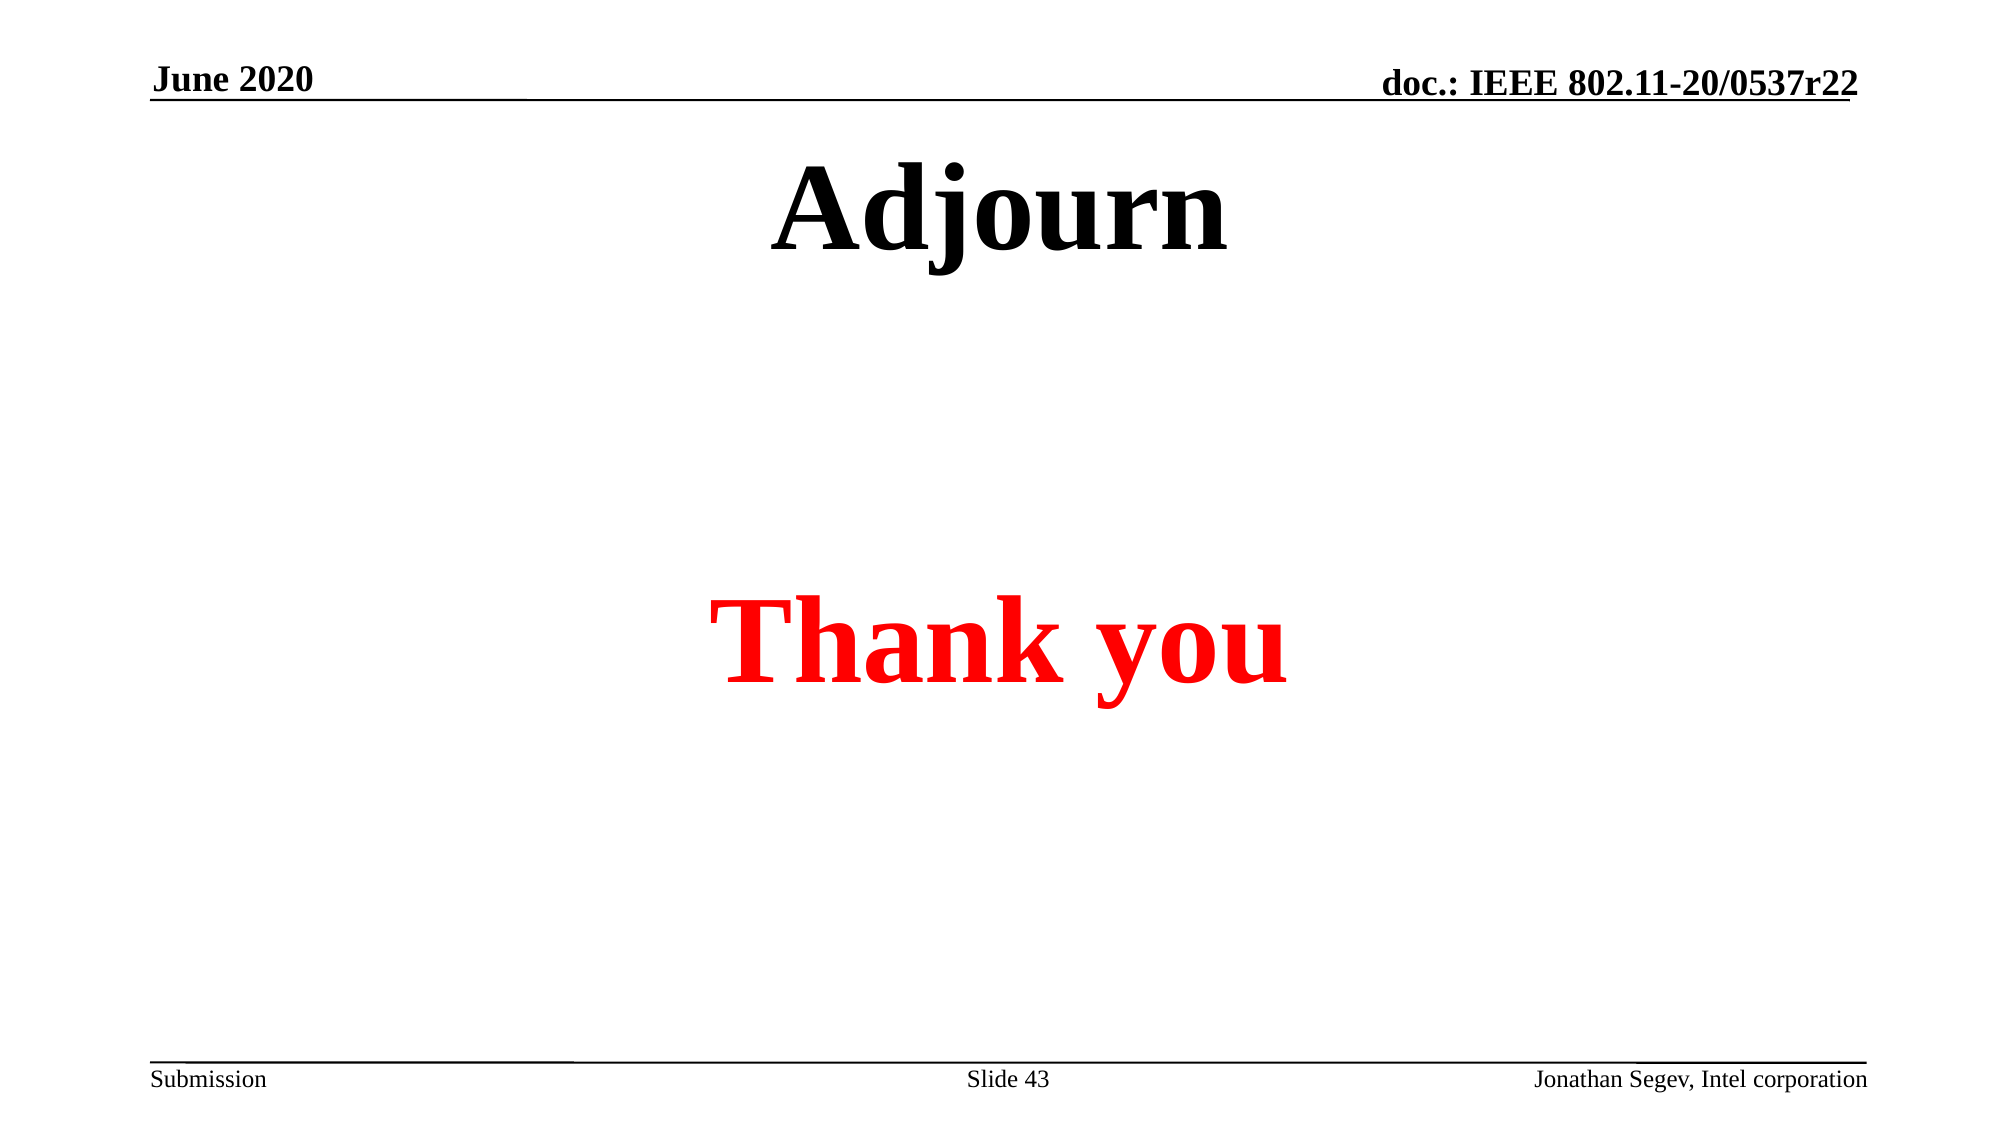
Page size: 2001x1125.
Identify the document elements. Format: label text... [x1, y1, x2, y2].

title Adjourn [149, 112, 1850, 288]
list Thank you [149, 324, 1850, 1000]
slide_number Slide 43 [950, 1061, 1067, 1123]
footer Jonathan Segev, Intel corporation [1171, 1061, 1869, 1093]
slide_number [152, 54, 563, 100]
